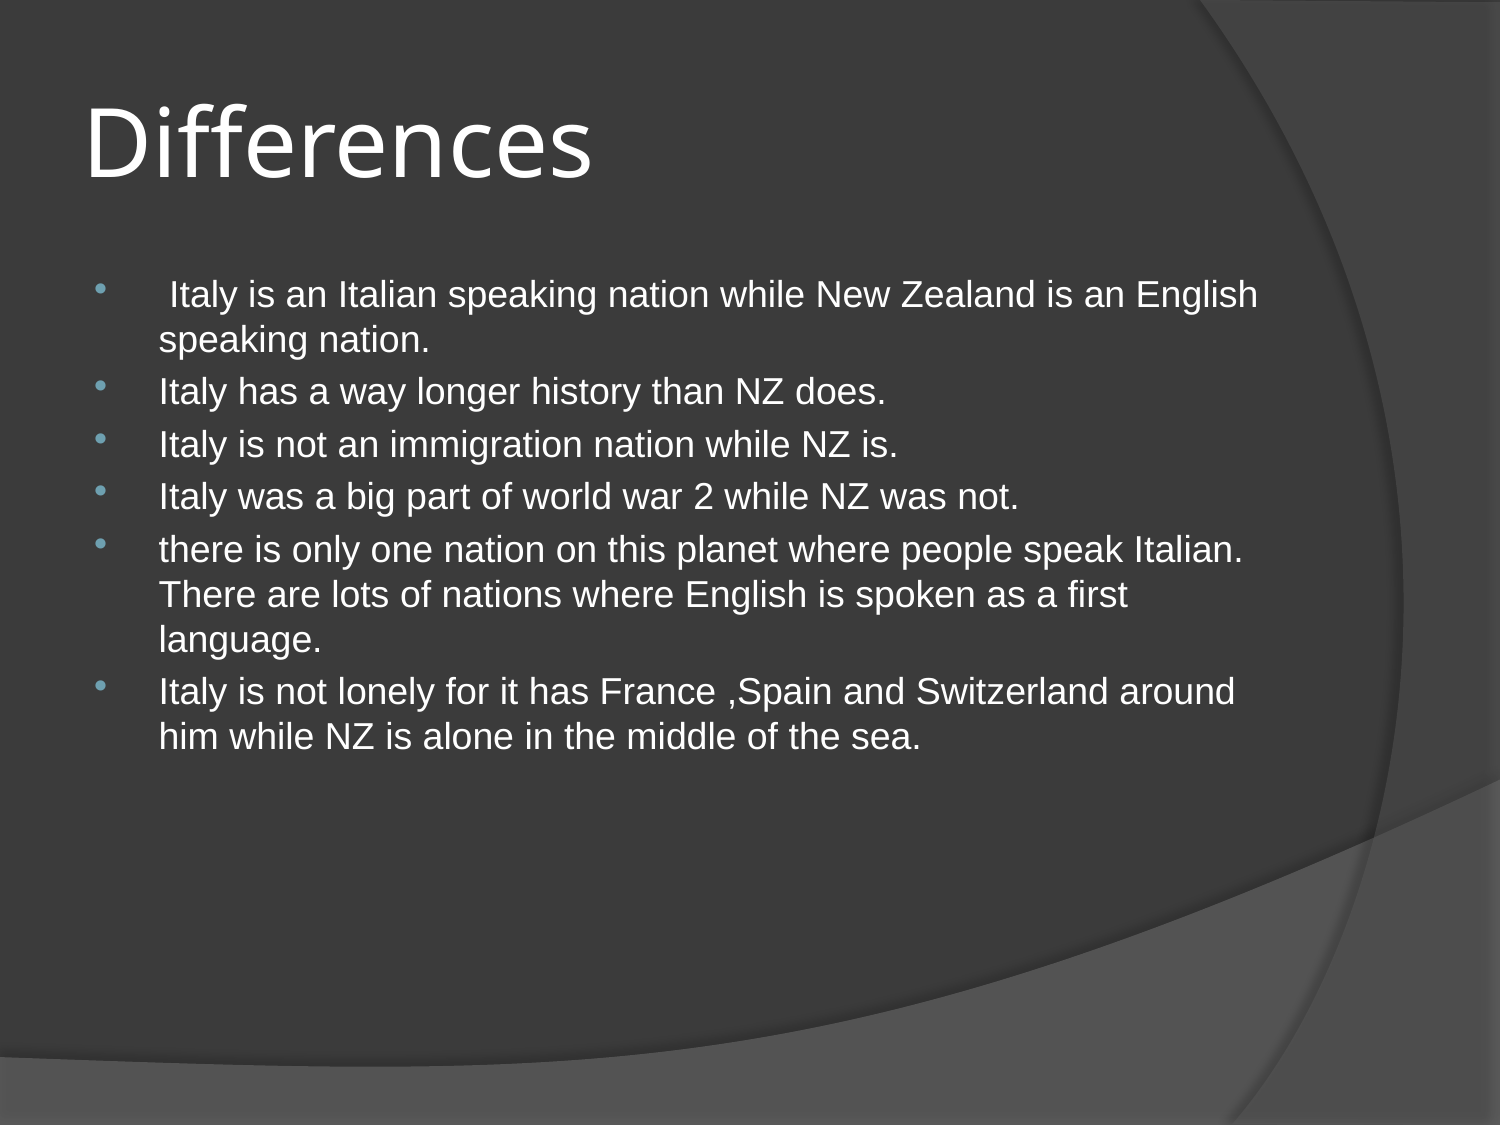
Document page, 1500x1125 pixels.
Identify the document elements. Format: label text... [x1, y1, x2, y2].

list Italy is an Italian speaking nation while New Zealand is an English speaking nation. Italy has a way longer history than NZ does. Italy is not an immigration nation while NZ is. Italy was a big part of world war 2 while NZ was not. there is only one nation on this planet where people speak Italian. There are lots of nations where English is spoken as a first language. Italy is not lonely for it has France ,Spain and Switzerland around him while NZ is alone in the middle of the sea. [75, 262, 1300, 1005]
title Differences [75, 45, 1300, 233]
